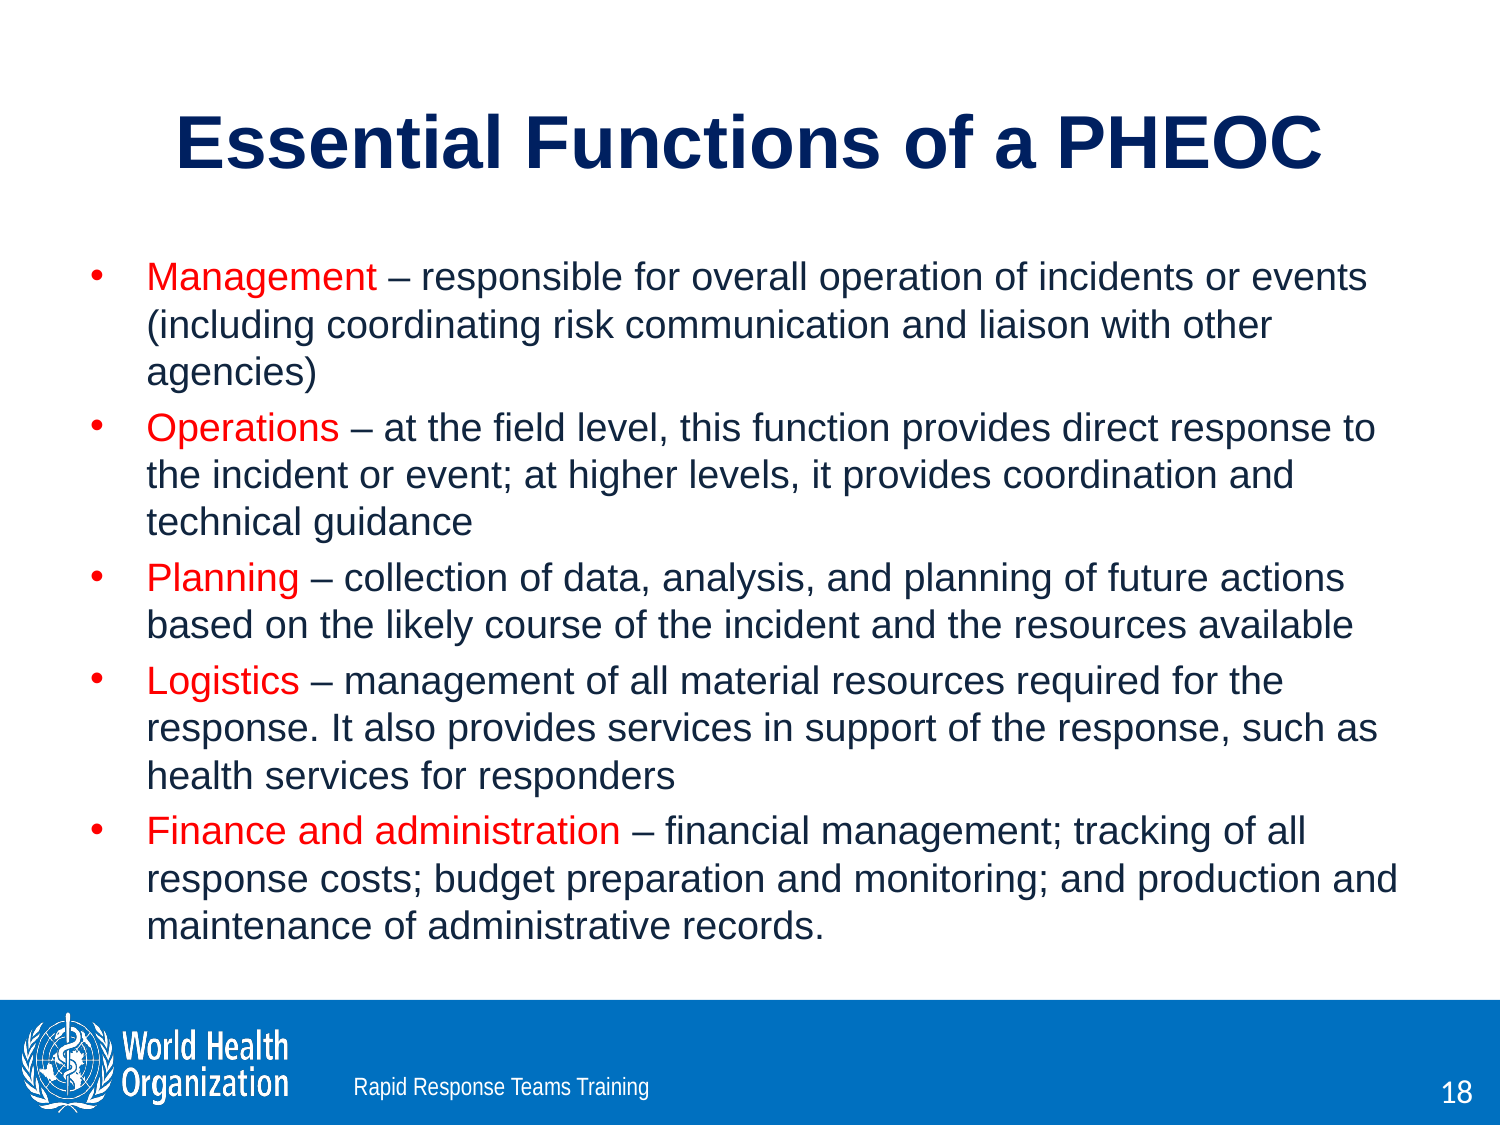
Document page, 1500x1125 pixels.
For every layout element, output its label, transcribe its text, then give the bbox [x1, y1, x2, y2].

picture [21, 1012, 288, 1113]
title Essential Functions of a PHEOC [75, 45, 1425, 233]
list Management – responsible for overall operation of incidents or events (including coordinating risk communication and liaison with other agencies) Operations – at the field level, this function provides direct response to the incident or event; at higher levels, it provides coordination and technical guidance Planning – collection of data, analysis, and planning of future actions based on the likely course of the incident and the resources available Logistics – management of all material resources required for the response. It also provides services in support of the response, such as health services for responders Finance and administration – financial management; tracking of all response costs; budget preparation and monitoring; and production and maintenance of administrative records. [75, 243, 1425, 986]
